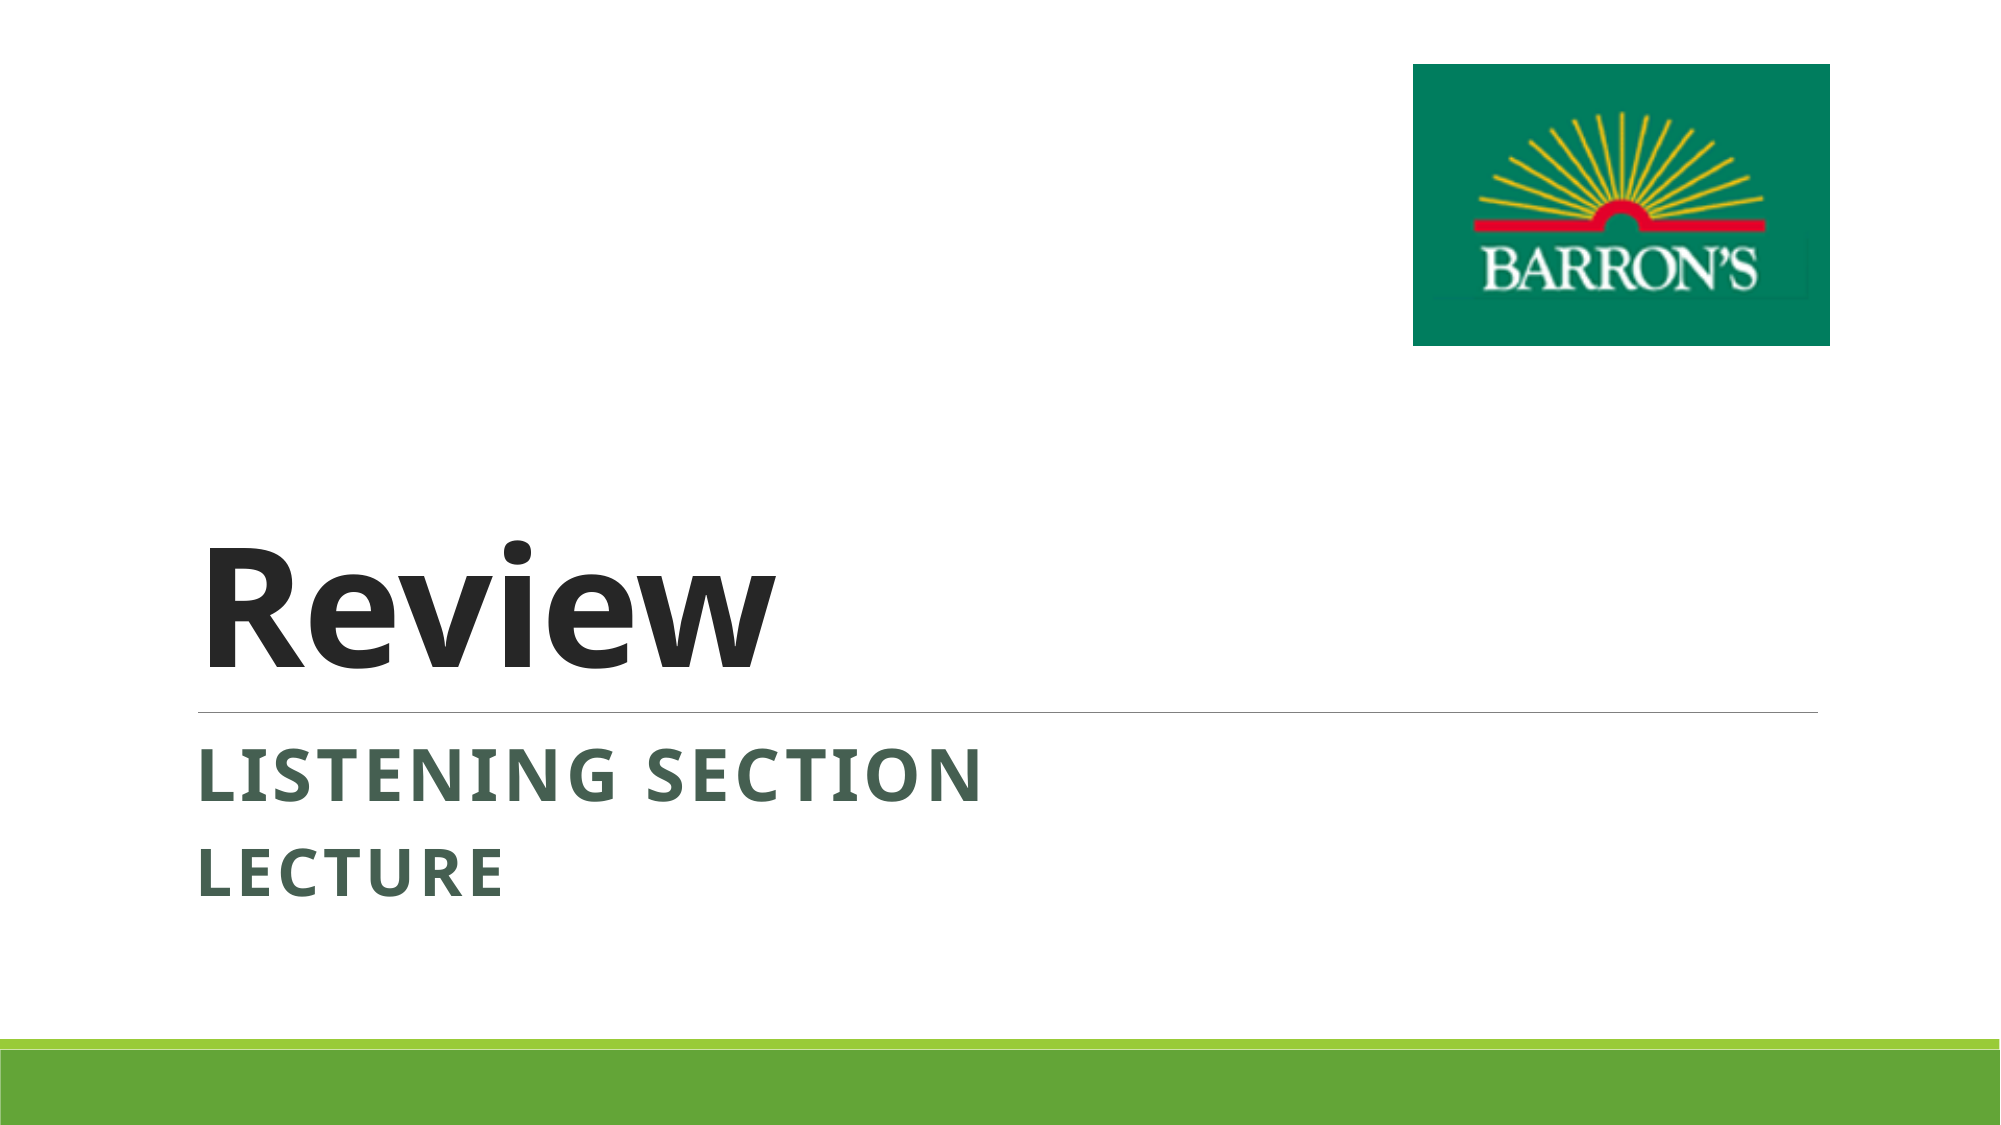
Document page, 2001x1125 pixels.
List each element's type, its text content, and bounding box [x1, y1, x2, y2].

picture [1412, 63, 1831, 347]
title Review [180, 124, 1830, 710]
subtitle Listening Section Lecture [180, 730, 1831, 919]
